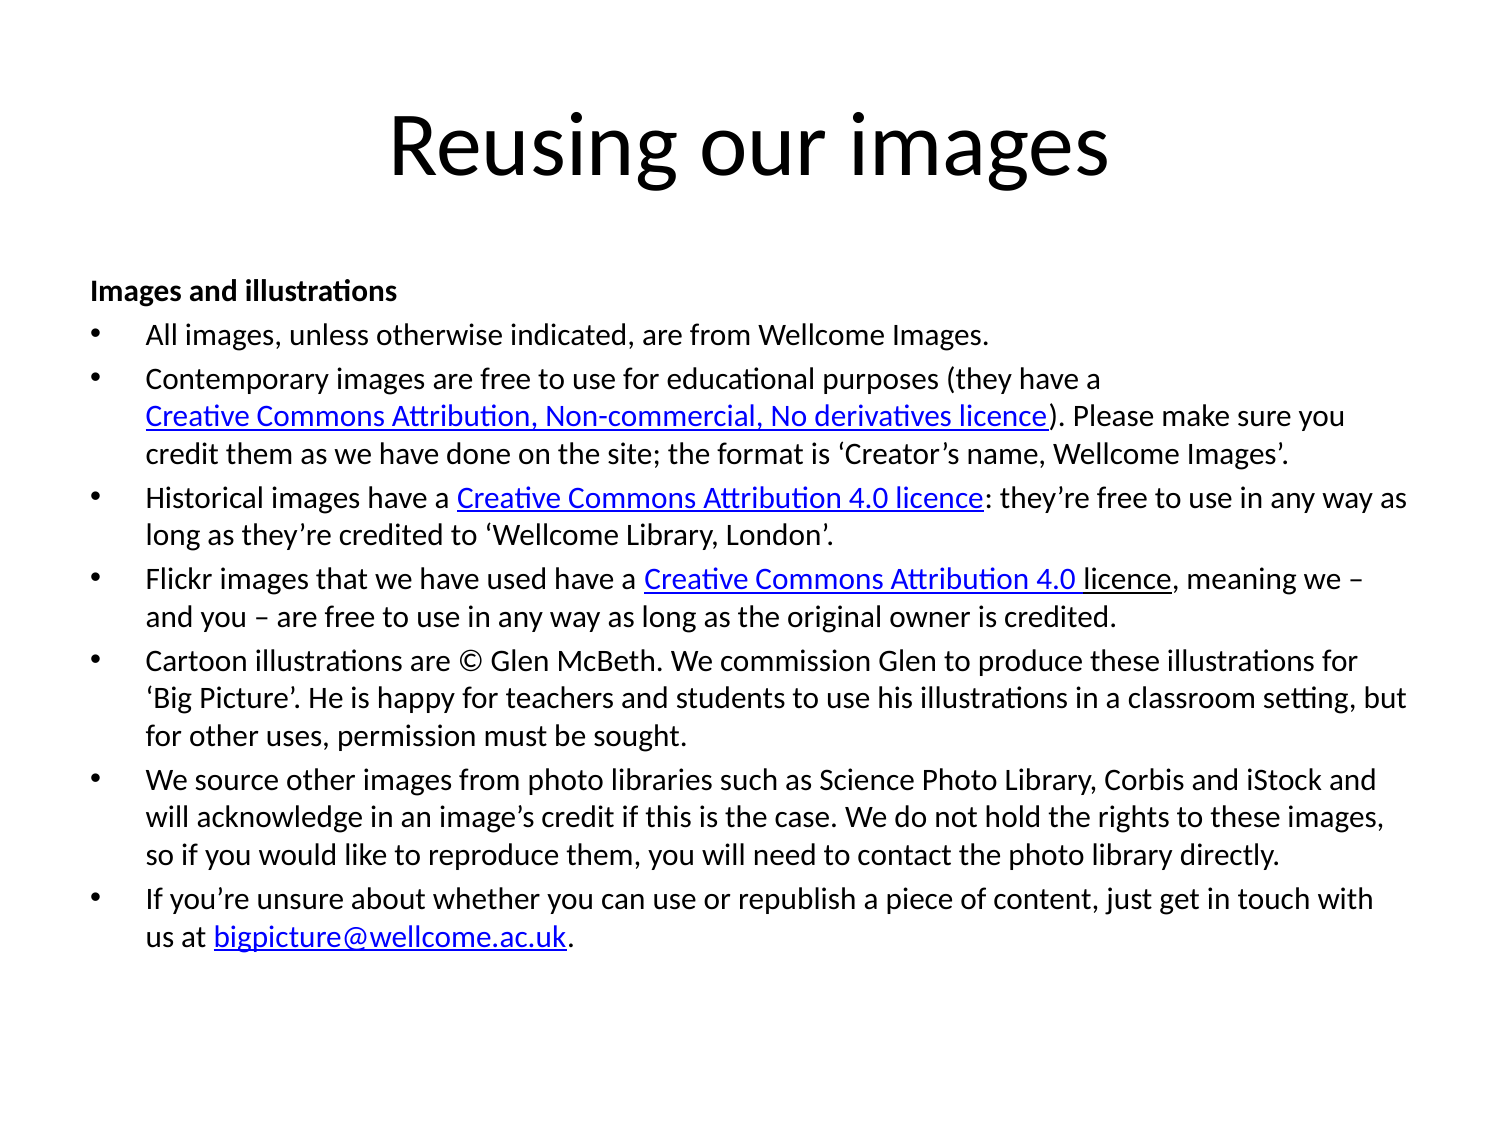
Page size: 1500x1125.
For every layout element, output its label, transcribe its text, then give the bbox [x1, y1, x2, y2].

title Reusing our images [75, 45, 1425, 233]
list Images and illustrations All images, unless otherwise indicated, are from Wellcome Images. Contemporary images are free to use for educational purposes (they have a Creative Commons Attribution, Non-commercial, No derivatives licence). Please make sure you credit them as we have done on the site; the format is ‘Creator’s name, Wellcome Images’. Historical images have a Creative Commons Attribution 4.0 licence: they’re free to use in any way as long as they’re credited to ‘Wellcome Library, London’. Flickr images that we have used have a Creative Commons Attribution 4.0 licence, meaning we – and you – are free to use in any way as long as the original owner is credited. Cartoon illustrations are © Glen McBeth. We commission Glen to produce these illustrations for ‘Big Picture’. He is happy for teachers and students to use his illustrations in a classroom setting, but for other uses, permission must be sought. We source other images from photo libraries such as Science Photo Library, Corbis and iStock and will acknowledge in an image’s credit if this is the case. We do not hold the rights to these images, so if you would like to reproduce them, you will need to contact the photo library directly. If you’re unsure about whether you can use or republish a piece of content, just get in touch with us at bigpicture@wellcome.ac.uk. [75, 262, 1425, 1005]
